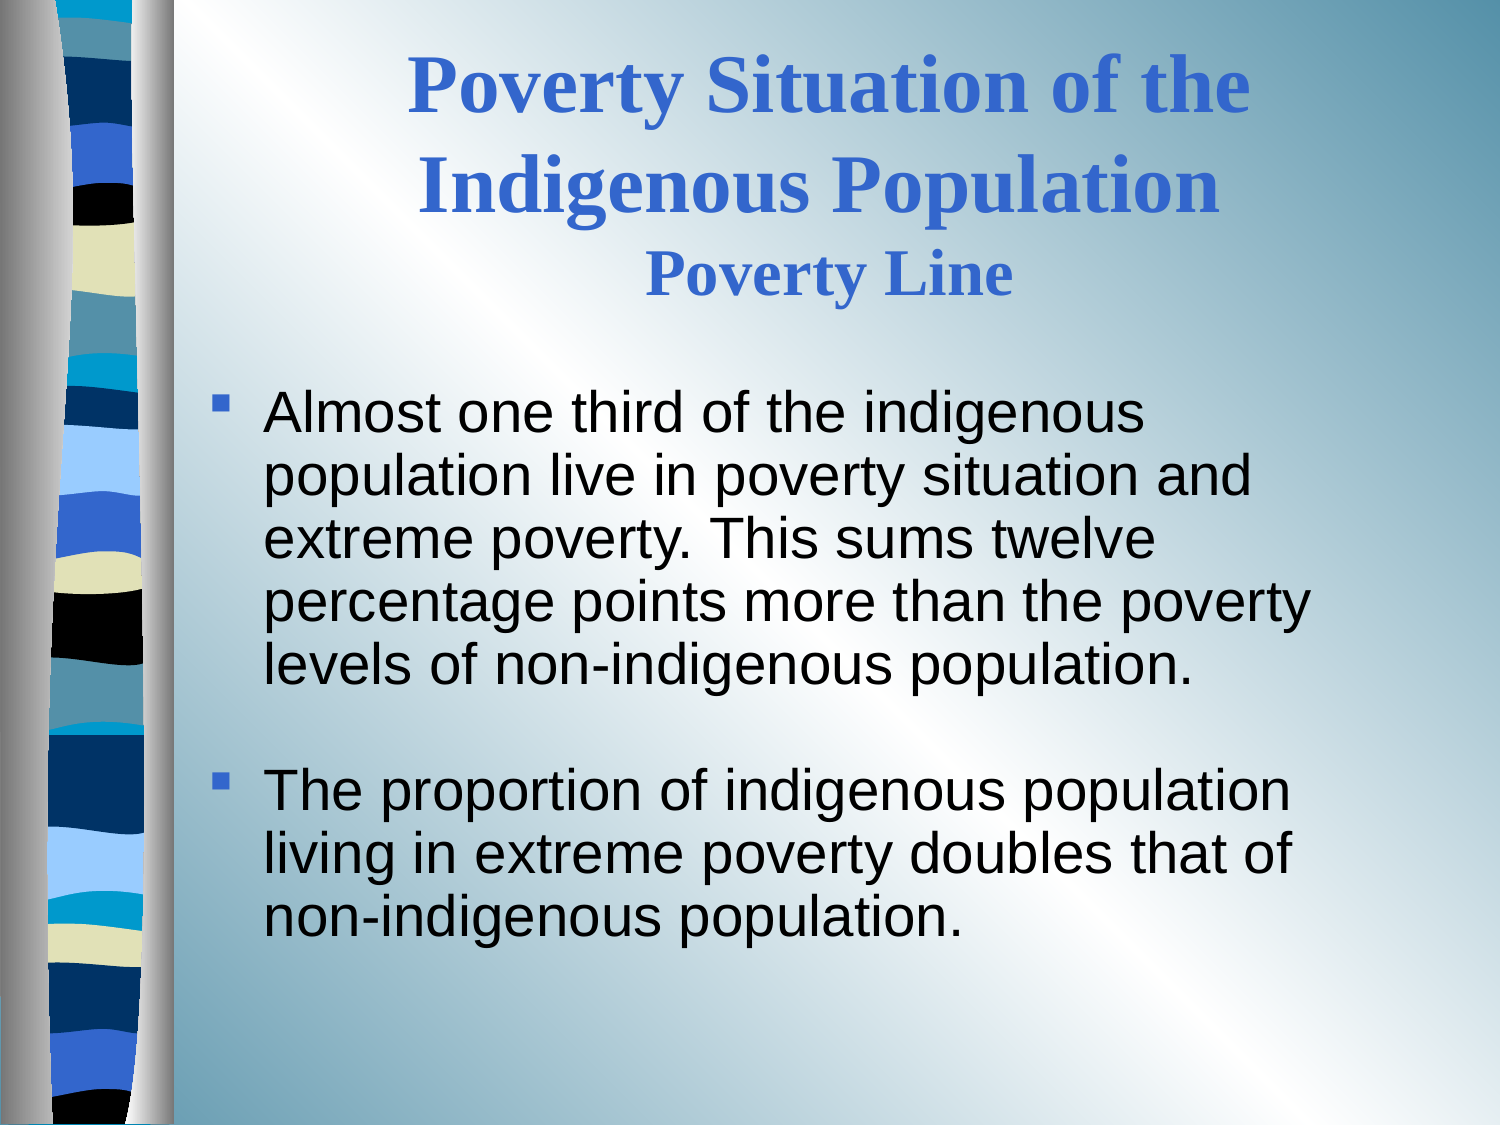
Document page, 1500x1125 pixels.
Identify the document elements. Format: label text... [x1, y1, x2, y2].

title Poverty Situation of the Indigenous Population Poverty Line [192, 74, 1468, 263]
list Almost one third of the indigenous population live in poverty situation and extreme poverty. This sums twelve percentage points more than the poverty levels of non-indigenous population. The proportion of indigenous population living in extreme poverty doubles that of non-indigenous population. [192, 374, 1363, 1001]
